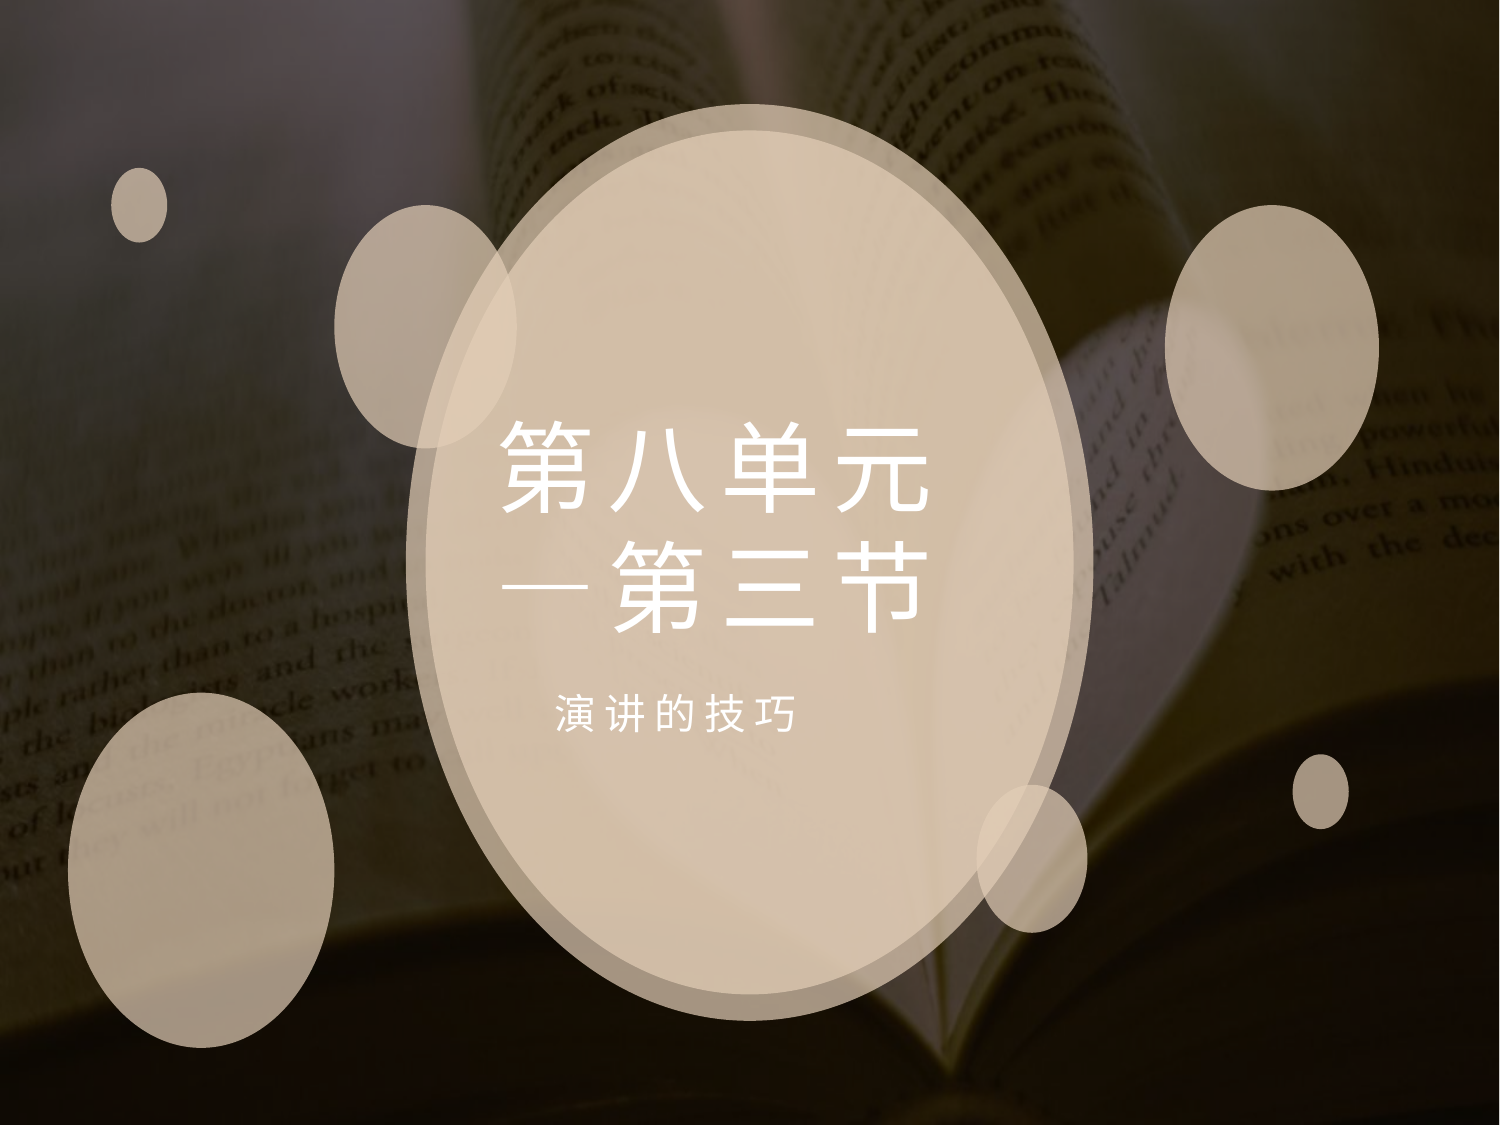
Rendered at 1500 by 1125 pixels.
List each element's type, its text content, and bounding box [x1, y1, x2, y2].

title 第八单元—第三节 [480, 388, 1020, 646]
picture [0, 0, 1500, 1125]
subtitle 演讲的技巧 [539, 687, 960, 753]
